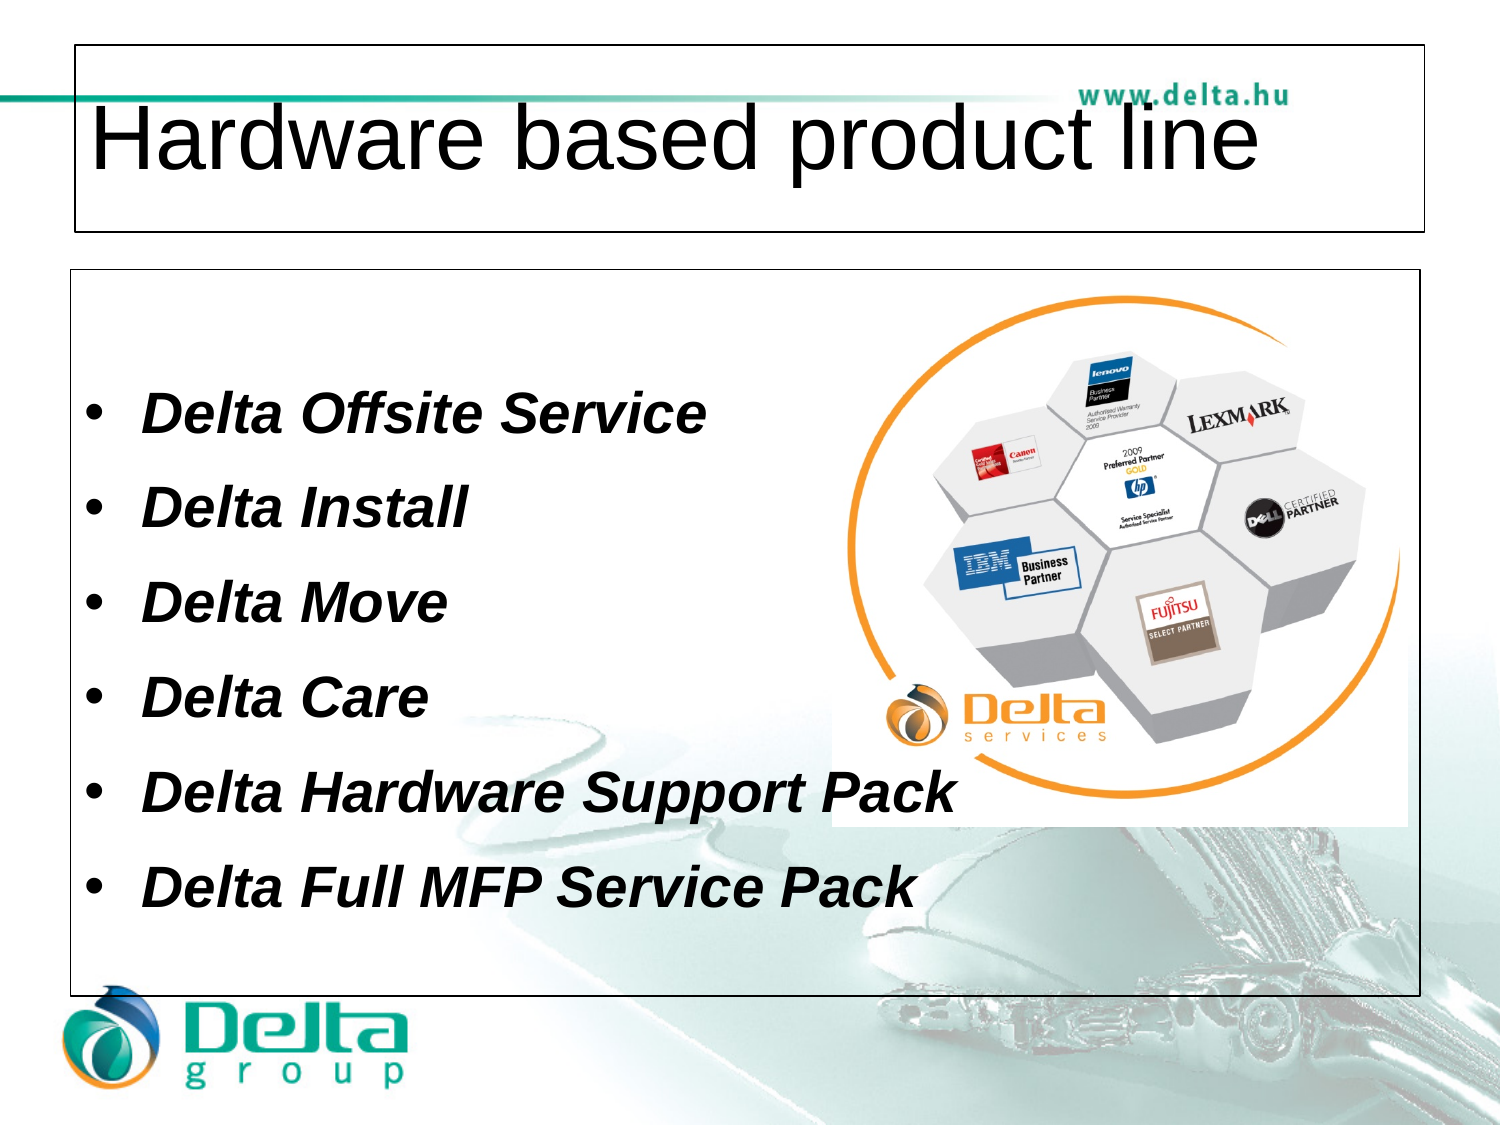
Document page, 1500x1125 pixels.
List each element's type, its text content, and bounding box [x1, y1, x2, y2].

list Delta Offsite Service Delta Install Delta Move Delta Care Delta Hardware Support Pack Delta Full MFP Service Pack [70, 269, 1421, 997]
title Hardware based product line [74, 44, 1425, 233]
picture [0, 0, 1500, 1125]
